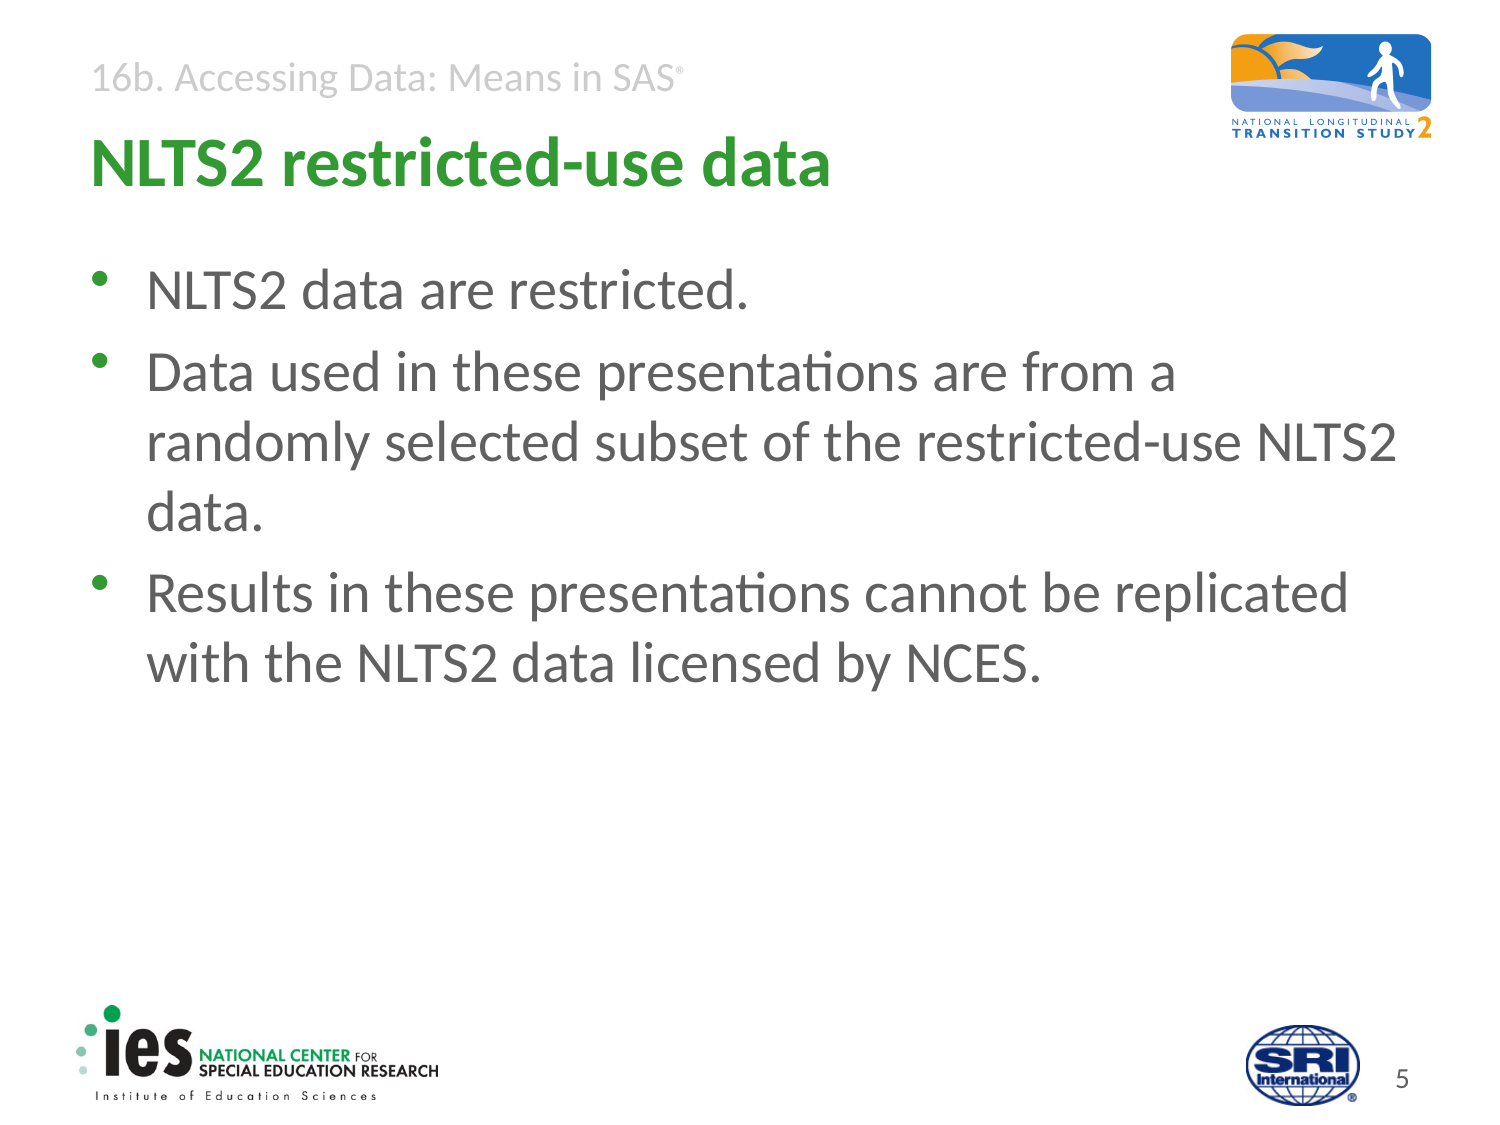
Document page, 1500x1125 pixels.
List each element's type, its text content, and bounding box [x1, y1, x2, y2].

picture [76, 1005, 438, 1100]
title NLTS2 restricted-use data [74, 90, 1426, 226]
slide_number 4 [1321, 1051, 1426, 1125]
picture [1246, 1025, 1360, 1106]
list NLTS2 data are restricted. Data used in these presentations are from a randomly selected subset of the restricted-use NLTS2 data. Results in these presentations cannot be replicated with the NLTS2 data licensed by NCES. [74, 243, 1426, 987]
